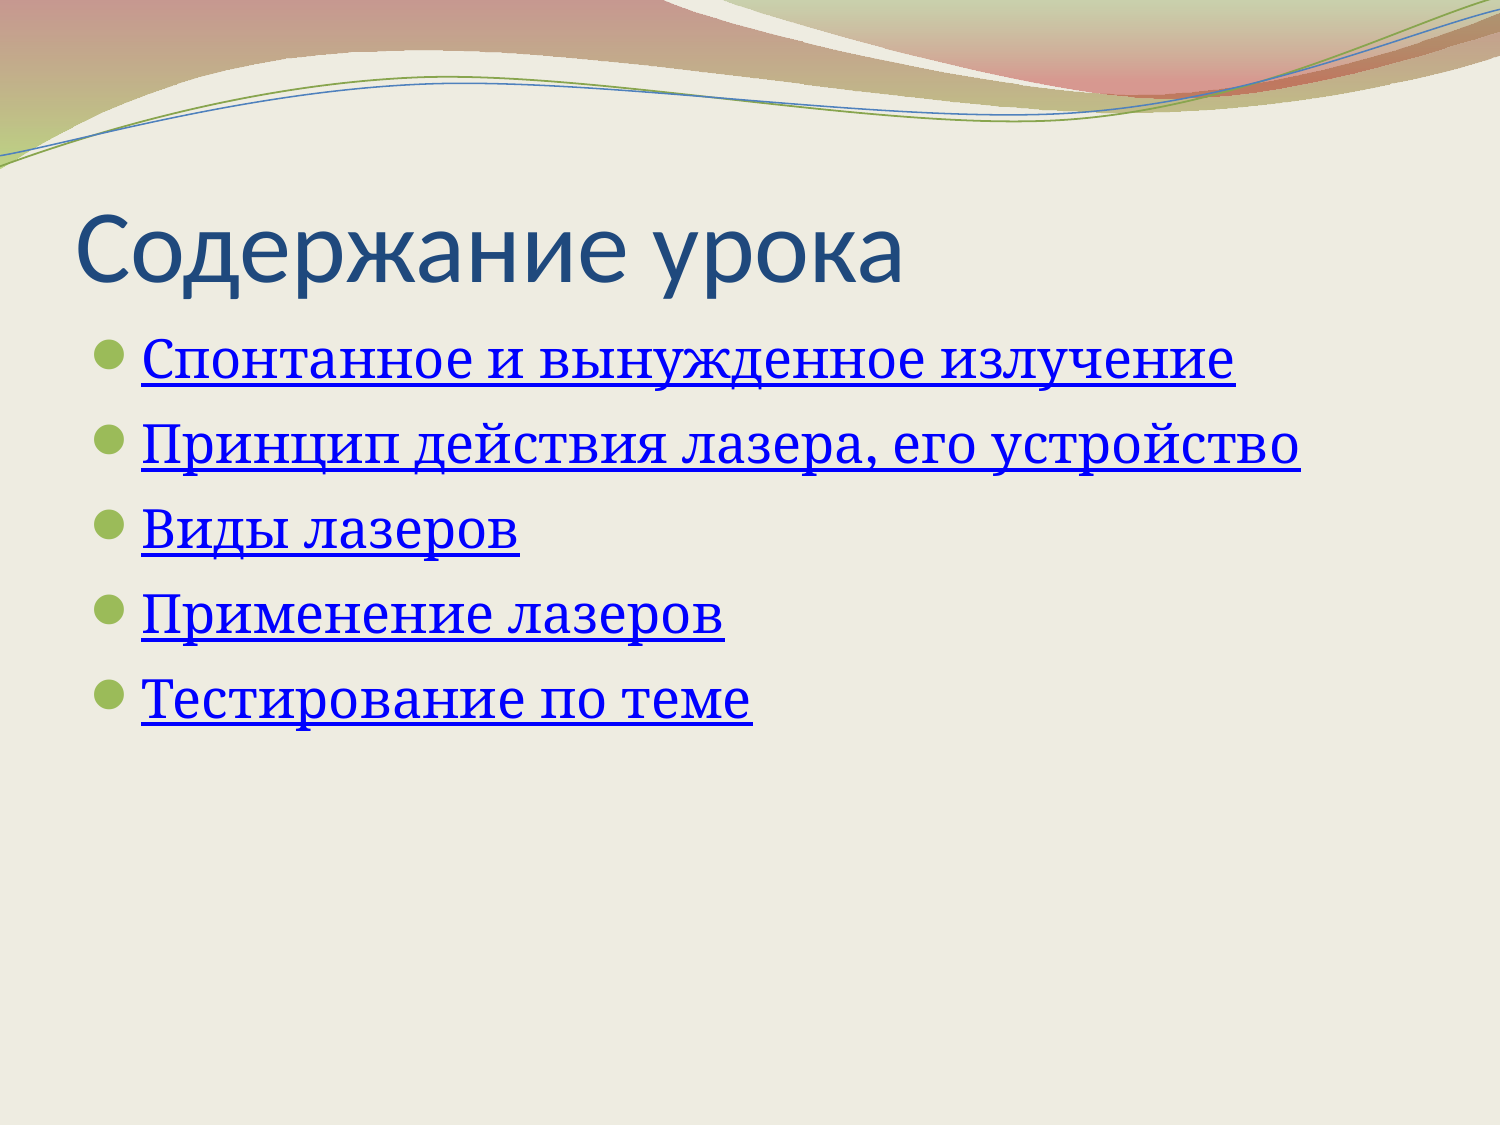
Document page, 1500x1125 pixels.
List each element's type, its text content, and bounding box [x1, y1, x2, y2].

title Содержание урока [75, 115, 1425, 303]
list Спонтанное и вынужденное излучение Принцип действия лазера, его устройство Виды лазеров Применение лазеров Тестирование по теме [75, 317, 1425, 1038]
